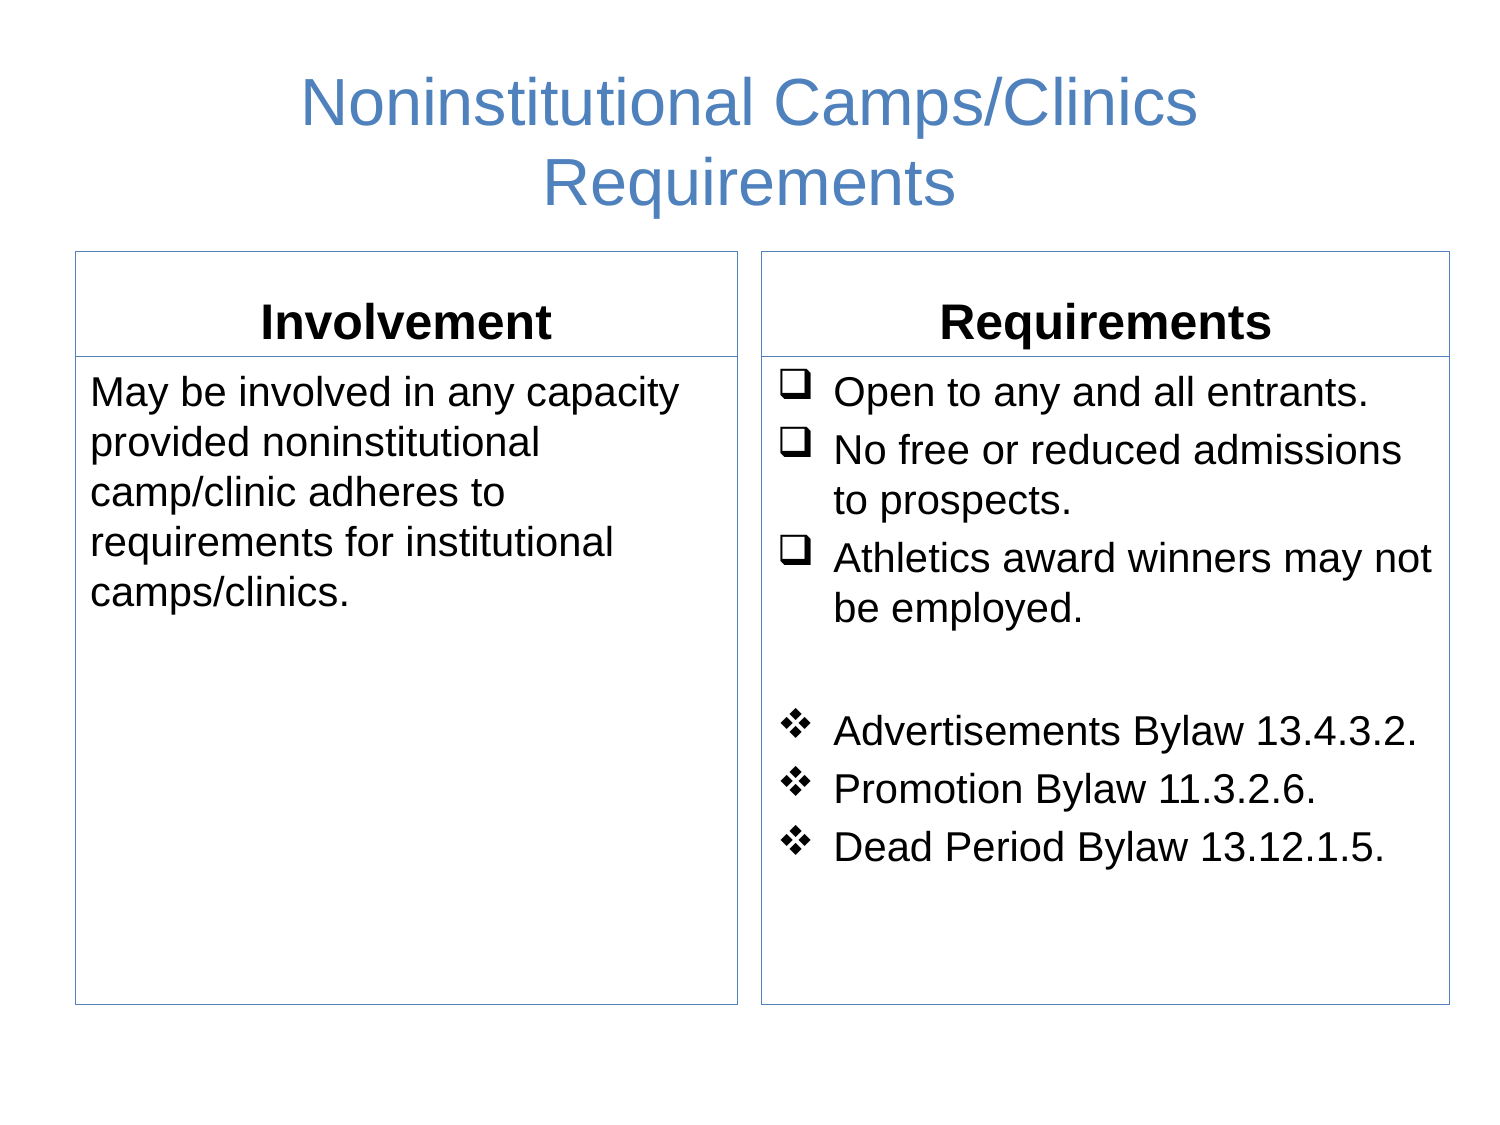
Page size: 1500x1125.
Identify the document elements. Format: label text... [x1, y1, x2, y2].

title Noninstitutional Camps/Clinics Requirements [75, 45, 1425, 233]
list Open to any and all entrants. No free or reduced admissions to prospects. Athletics award winners may not be employed. Advertisements Bylaw 13.4.3.2. Promotion Bylaw 11.3.2.6. Dead Period Bylaw 13.12.1.5. [761, 356, 1450, 1005]
list Requirements [761, 251, 1450, 356]
list Involvement [75, 251, 738, 356]
list May be involved in any capacity provided noninstitutional camp/clinic adheres to requirements for institutional camps/clinics. [75, 356, 738, 1005]
